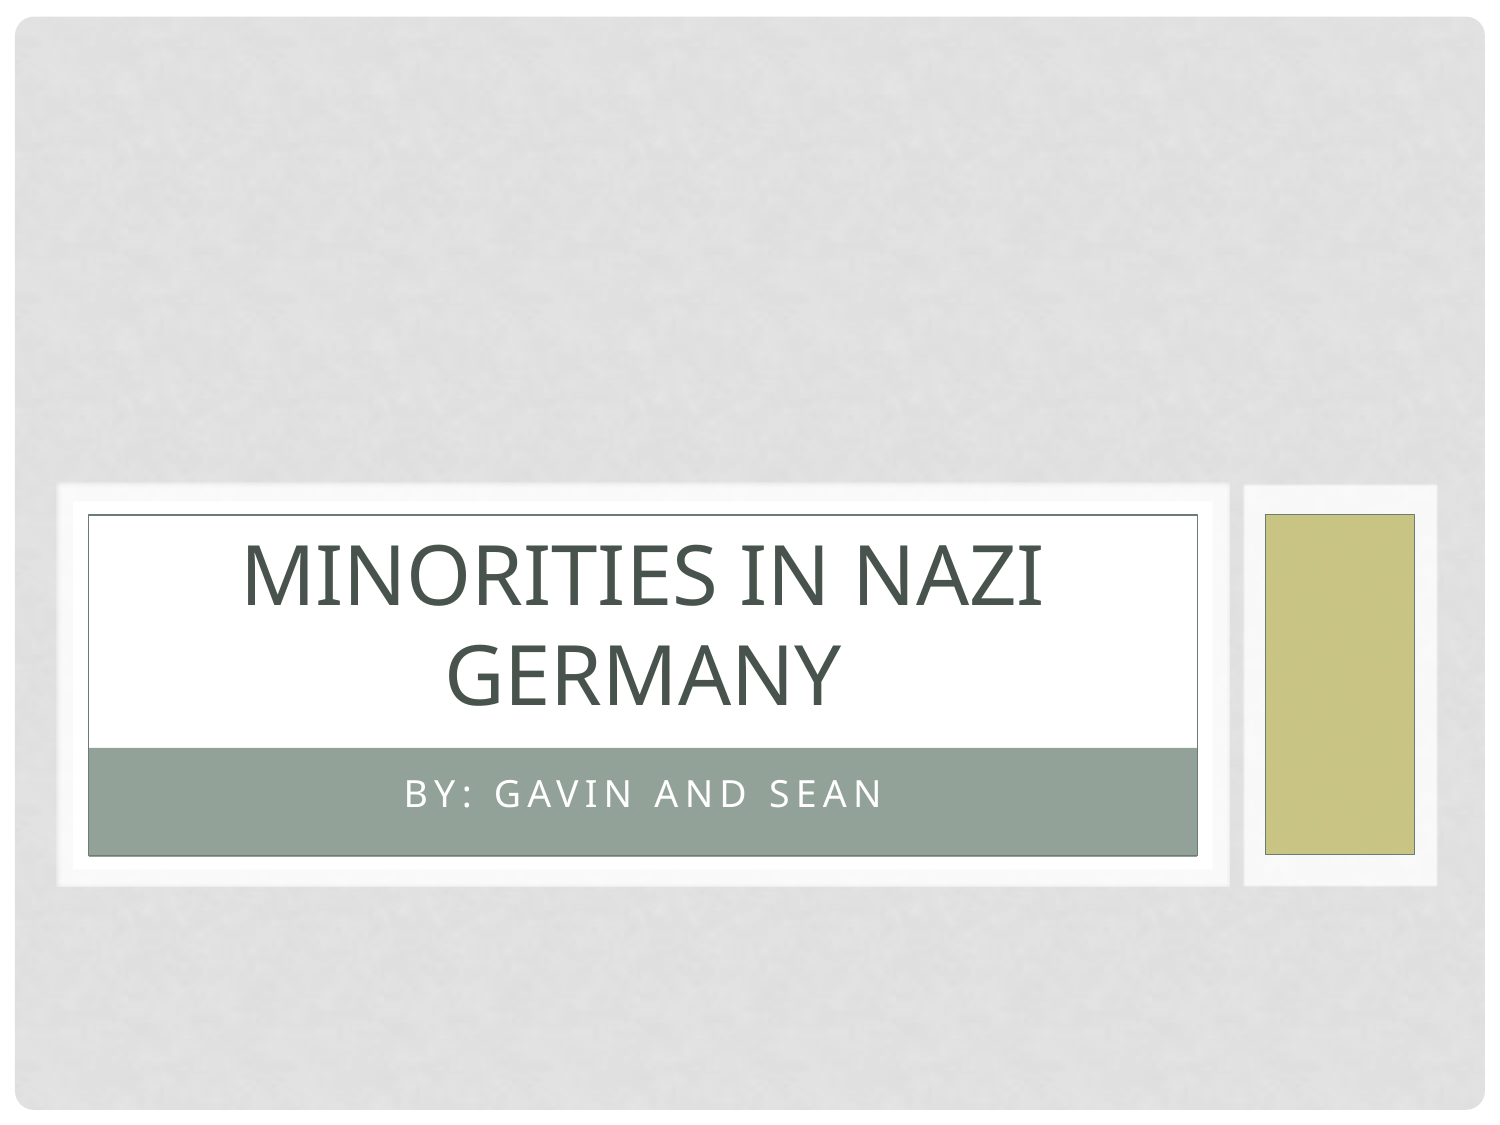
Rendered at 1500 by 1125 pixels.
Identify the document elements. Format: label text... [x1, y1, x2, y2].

subtitle By: Gavin and Sean [105, 762, 1181, 838]
title Minorities in Nazi Germany [99, 529, 1187, 730]
